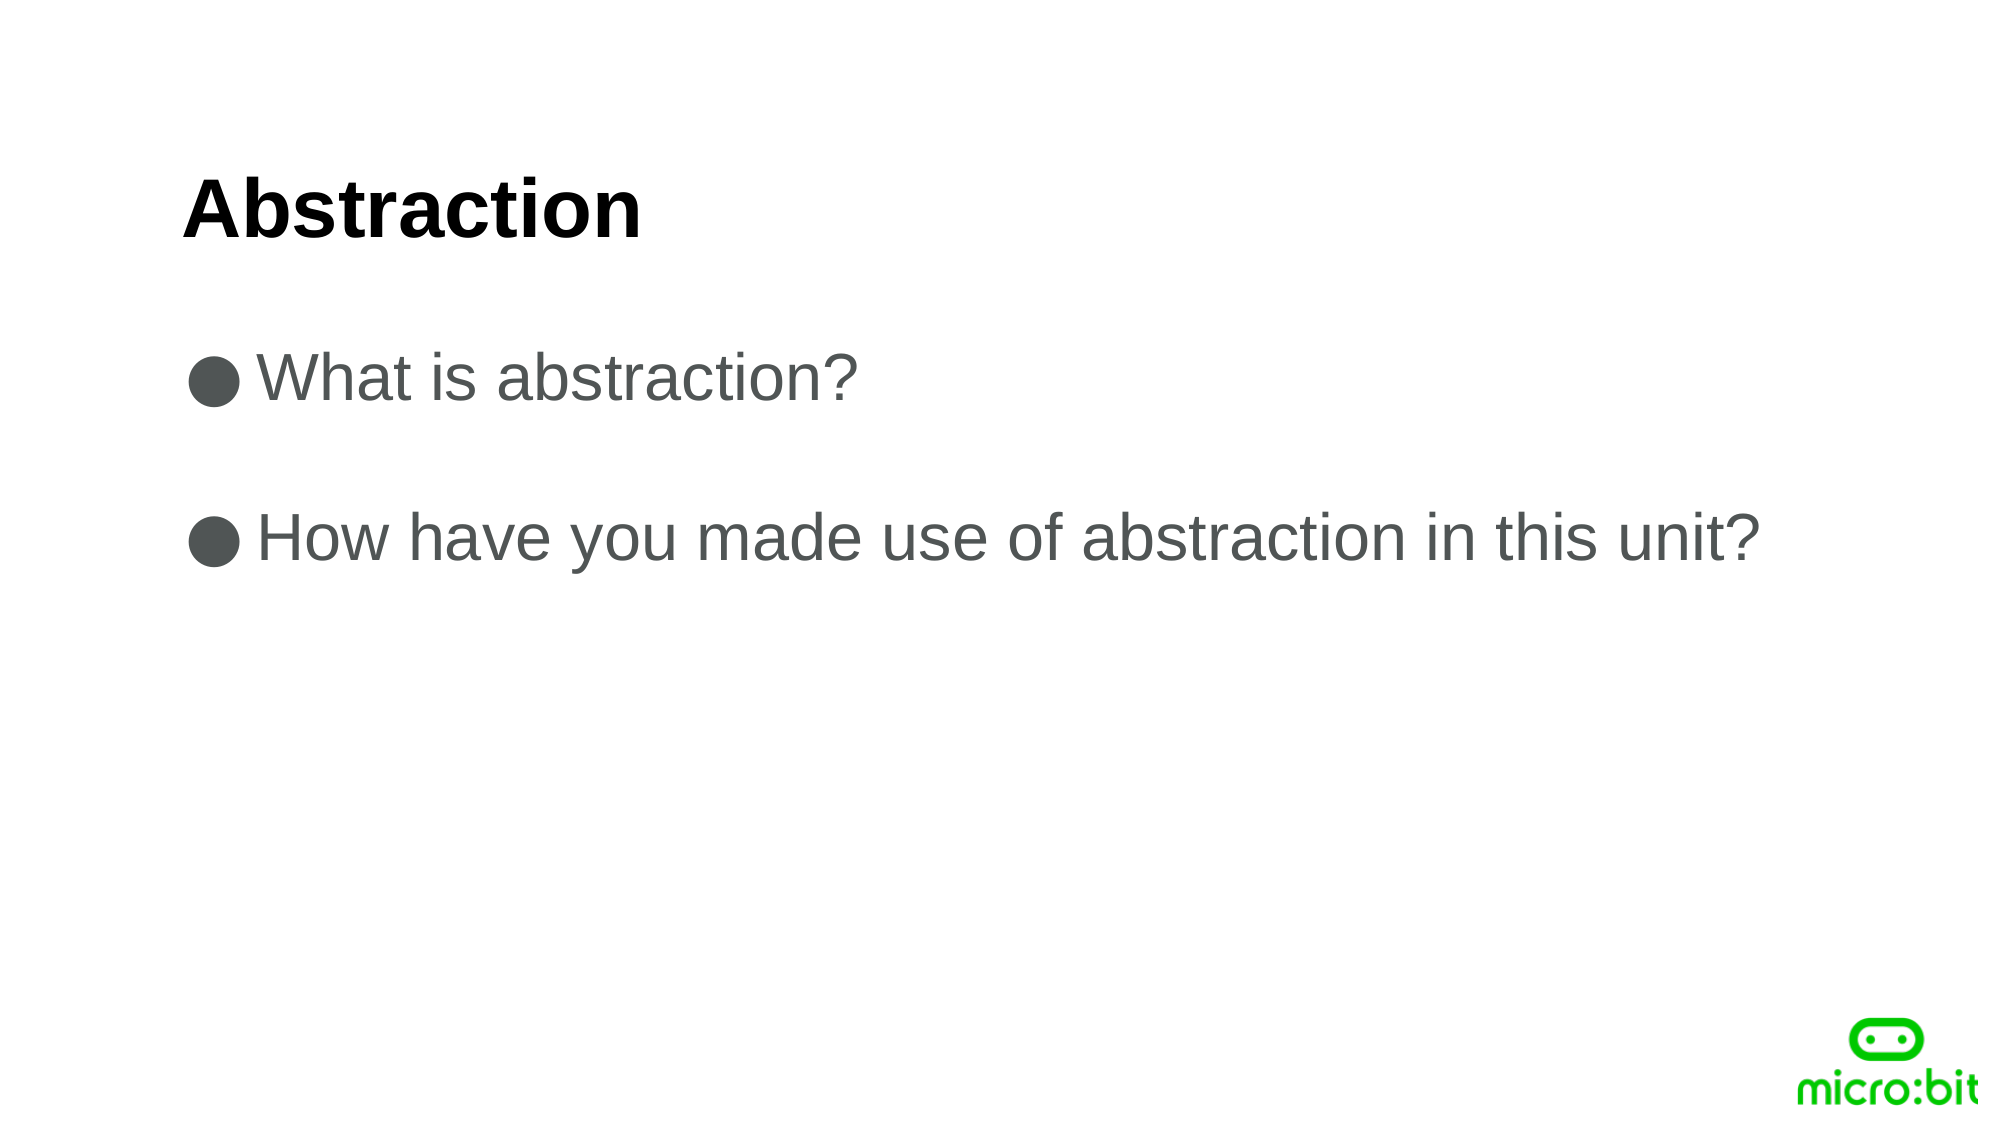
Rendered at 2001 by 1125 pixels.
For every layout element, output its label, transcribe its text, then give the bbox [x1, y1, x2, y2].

picture [1797, 1017, 1978, 1106]
text_box Abstraction What is abstraction? How have you made use of abstraction in this unit? [166, 60, 1918, 884]
